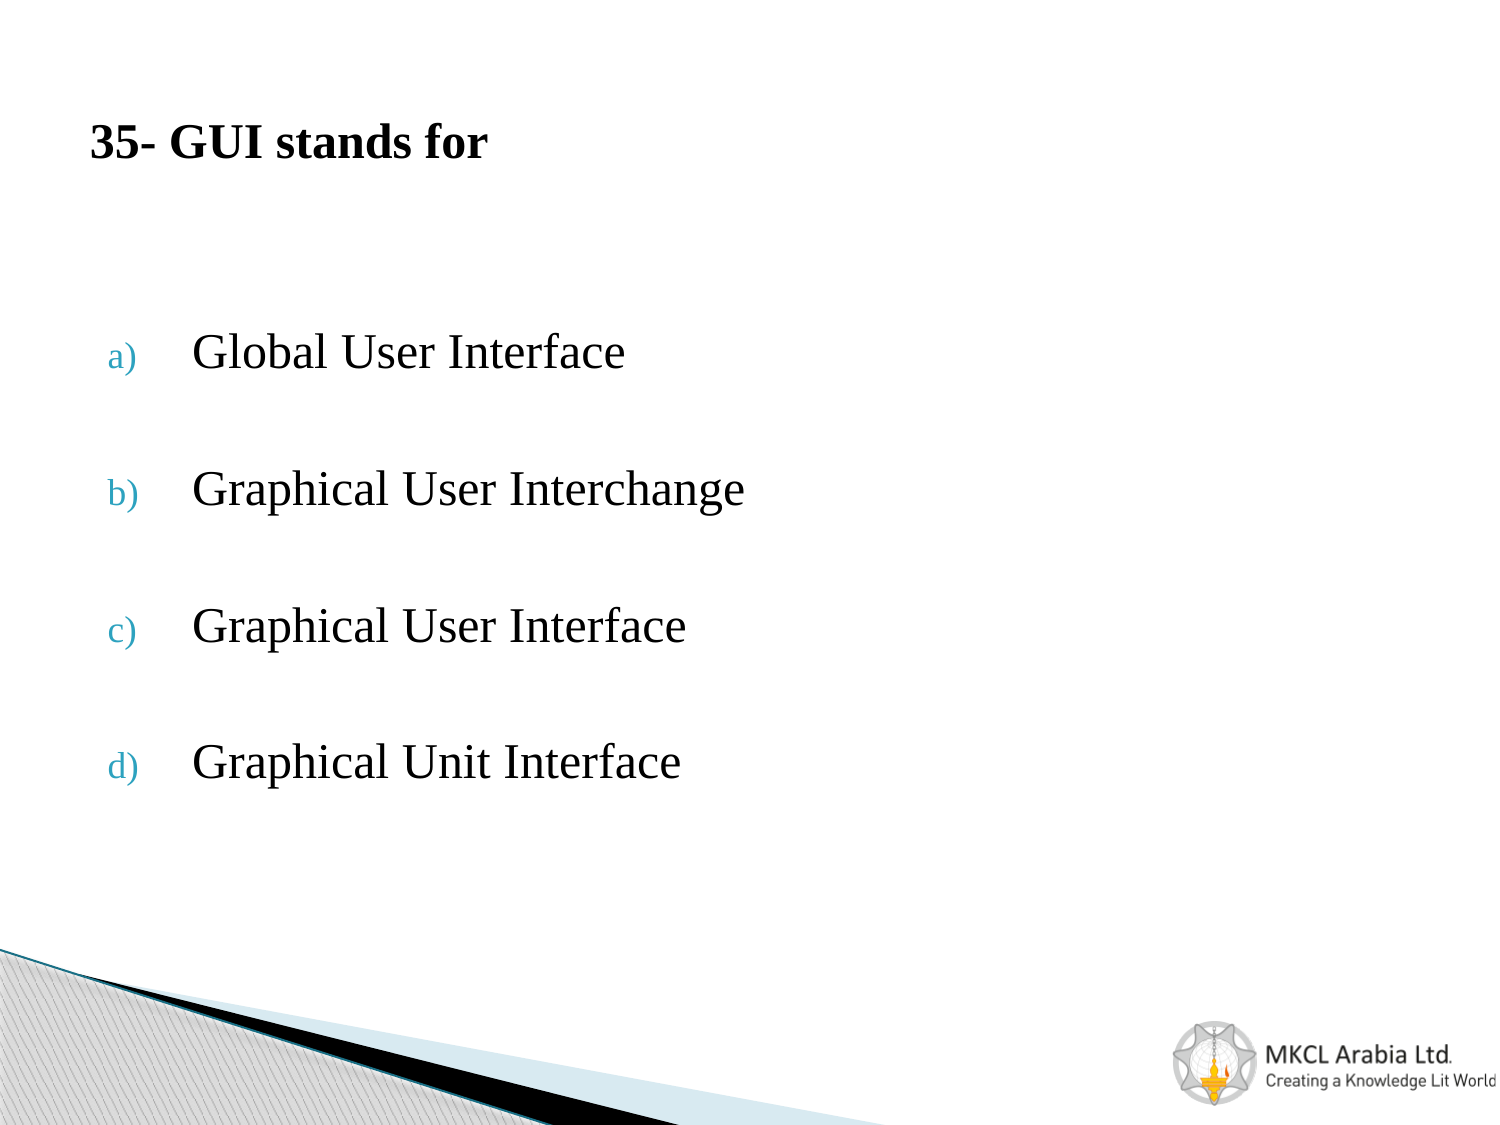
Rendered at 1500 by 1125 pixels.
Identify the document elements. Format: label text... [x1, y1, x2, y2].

list Global User Interface Graphical User Interchange Graphical User Interface Graphical Unit Interface [75, 243, 1425, 986]
title 35- GUI stands for [75, 45, 1425, 233]
picture [1172, 1021, 1496, 1106]
